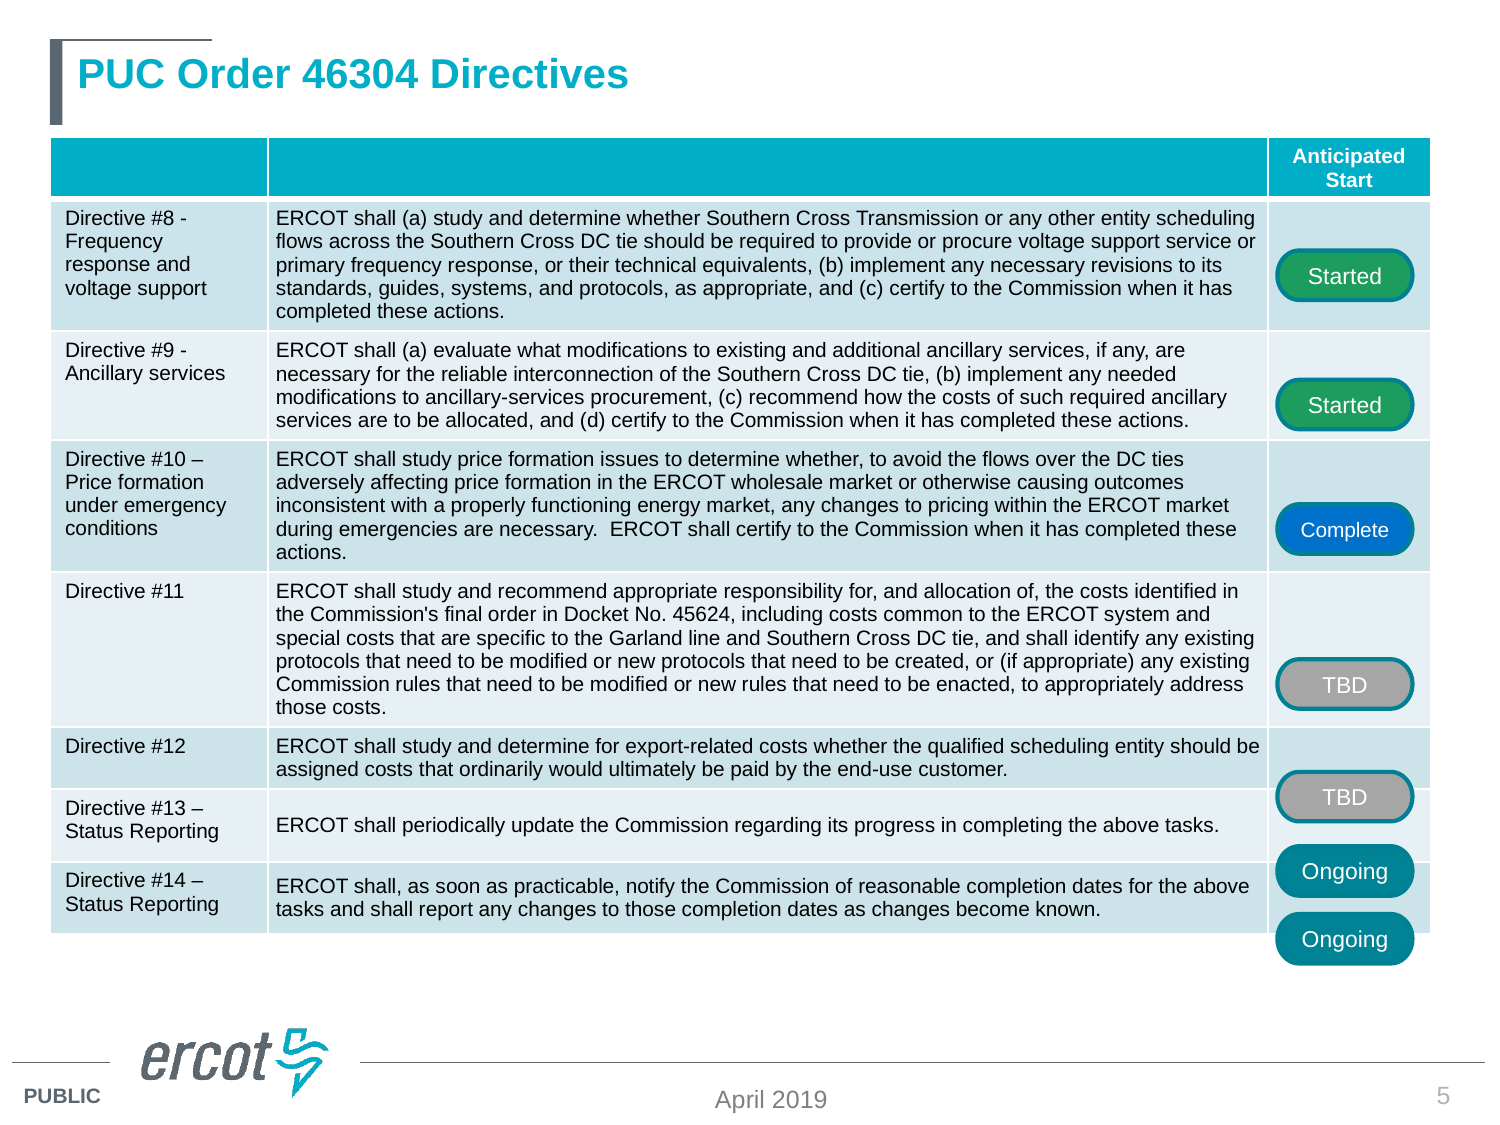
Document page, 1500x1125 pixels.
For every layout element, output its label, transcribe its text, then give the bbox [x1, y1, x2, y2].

table_cell Directive #11 [51, 573, 267, 726]
text_box Ongoing [1275, 844, 1415, 898]
table_cell ERCOT shall study and determine for export-related costs whether the qualified scheduling entity should be assigned costs that ordinarily would ultimately be paid by the end-use customer. [269, 728, 1267, 788]
table_cell [1269, 728, 1430, 788]
text_box April 2019 [700, 1076, 843, 1121]
table_cell [1269, 202, 1430, 330]
text_box Complete [1275, 502, 1415, 556]
table_cell ERCOT shall periodically update the Commission regarding its progress in completing the above tasks. [269, 790, 1267, 861]
text_box Ongoing [1275, 911, 1415, 966]
table_header [269, 138, 1267, 196]
table_cell [1269, 863, 1430, 933]
table_cell ERCOT shall, as soon as practicable, notify the Commission of reasonable completion dates for the above tasks and shall report any changes to those completion dates as changes become known. [269, 863, 1267, 933]
table_cell [1269, 332, 1430, 439]
table_cell Directive #14 – Status Reporting [51, 863, 267, 933]
text_box Started [1275, 248, 1415, 303]
table_cell [1269, 441, 1430, 571]
table_cell Directive #12 [51, 728, 267, 788]
table_cell [1269, 790, 1430, 861]
table_header Anticipated Start [1269, 138, 1430, 196]
table_cell Directive #9 - Ancillary services [51, 332, 267, 439]
table_cell Directive #8 - Frequency response and voltage support [51, 202, 267, 330]
text_box Started [1275, 377, 1415, 432]
table_cell [1269, 573, 1430, 726]
table_cell ERCOT shall (a) evaluate what modifications to existing and additional ancillary services, if any, are necessary for the reliable interconnection of the Southern Cross DC tie, (b) implement any needed modifications to ancillary-services procurement, (c) recommend how the costs of such required ancillary services are to be allocated, and (d) certify to the Commission when it has completed these actions. [269, 332, 1267, 439]
text_box TBD [1275, 769, 1415, 824]
text_box TBD [1275, 657, 1415, 711]
slide_number 5 [1400, 1076, 1488, 1113]
table_cell ERCOT shall study and recommend appropriate responsibility for, and allocation of, the costs identified in the Commission's final order in Docket No. 45624, including costs common to the ERCOT system and special costs that are specific to the Garland line and Southern Cross DC tie, and shall identify any existing protocols that need to be modified or new protocols that need to be created, or (if appropriate) any existing Commission rules that need to be modified or new rules that need to be enacted, to appropriately address those costs. [269, 573, 1267, 726]
table_cell ERCOT shall study price formation issues to determine whether, to avoid the flows over the DC ties adversely affecting price formation in the ERCOT wholesale market or otherwise causing outcomes inconsistent with a properly functioning energy market, any changes to pricing within the ERCOT market during emergencies are necessary. ERCOT shall certify to the Commission when it has completed these actions. [269, 441, 1267, 571]
table_cell Directive #10 – Price formation under emergency conditions [51, 441, 267, 571]
table_header [51, 138, 267, 196]
table_cell ERCOT shall (a) study and determine whether Southern Cross Transmission or any other entity scheduling flows across the Southern Cross DC tie should be required to provide or procure voltage support service or primary frequency response, or their technical equivalents, (b) implement any necessary revisions to its standards, guides, systems, and protocols, as appropriate, and (c) certify to the Commission when it has completed these actions. [269, 202, 1267, 330]
table_cell Directive #13 – Status Reporting [51, 790, 267, 861]
picture [137, 1024, 332, 1100]
title PUC Order 46304 Directives [62, 39, 1450, 125]
